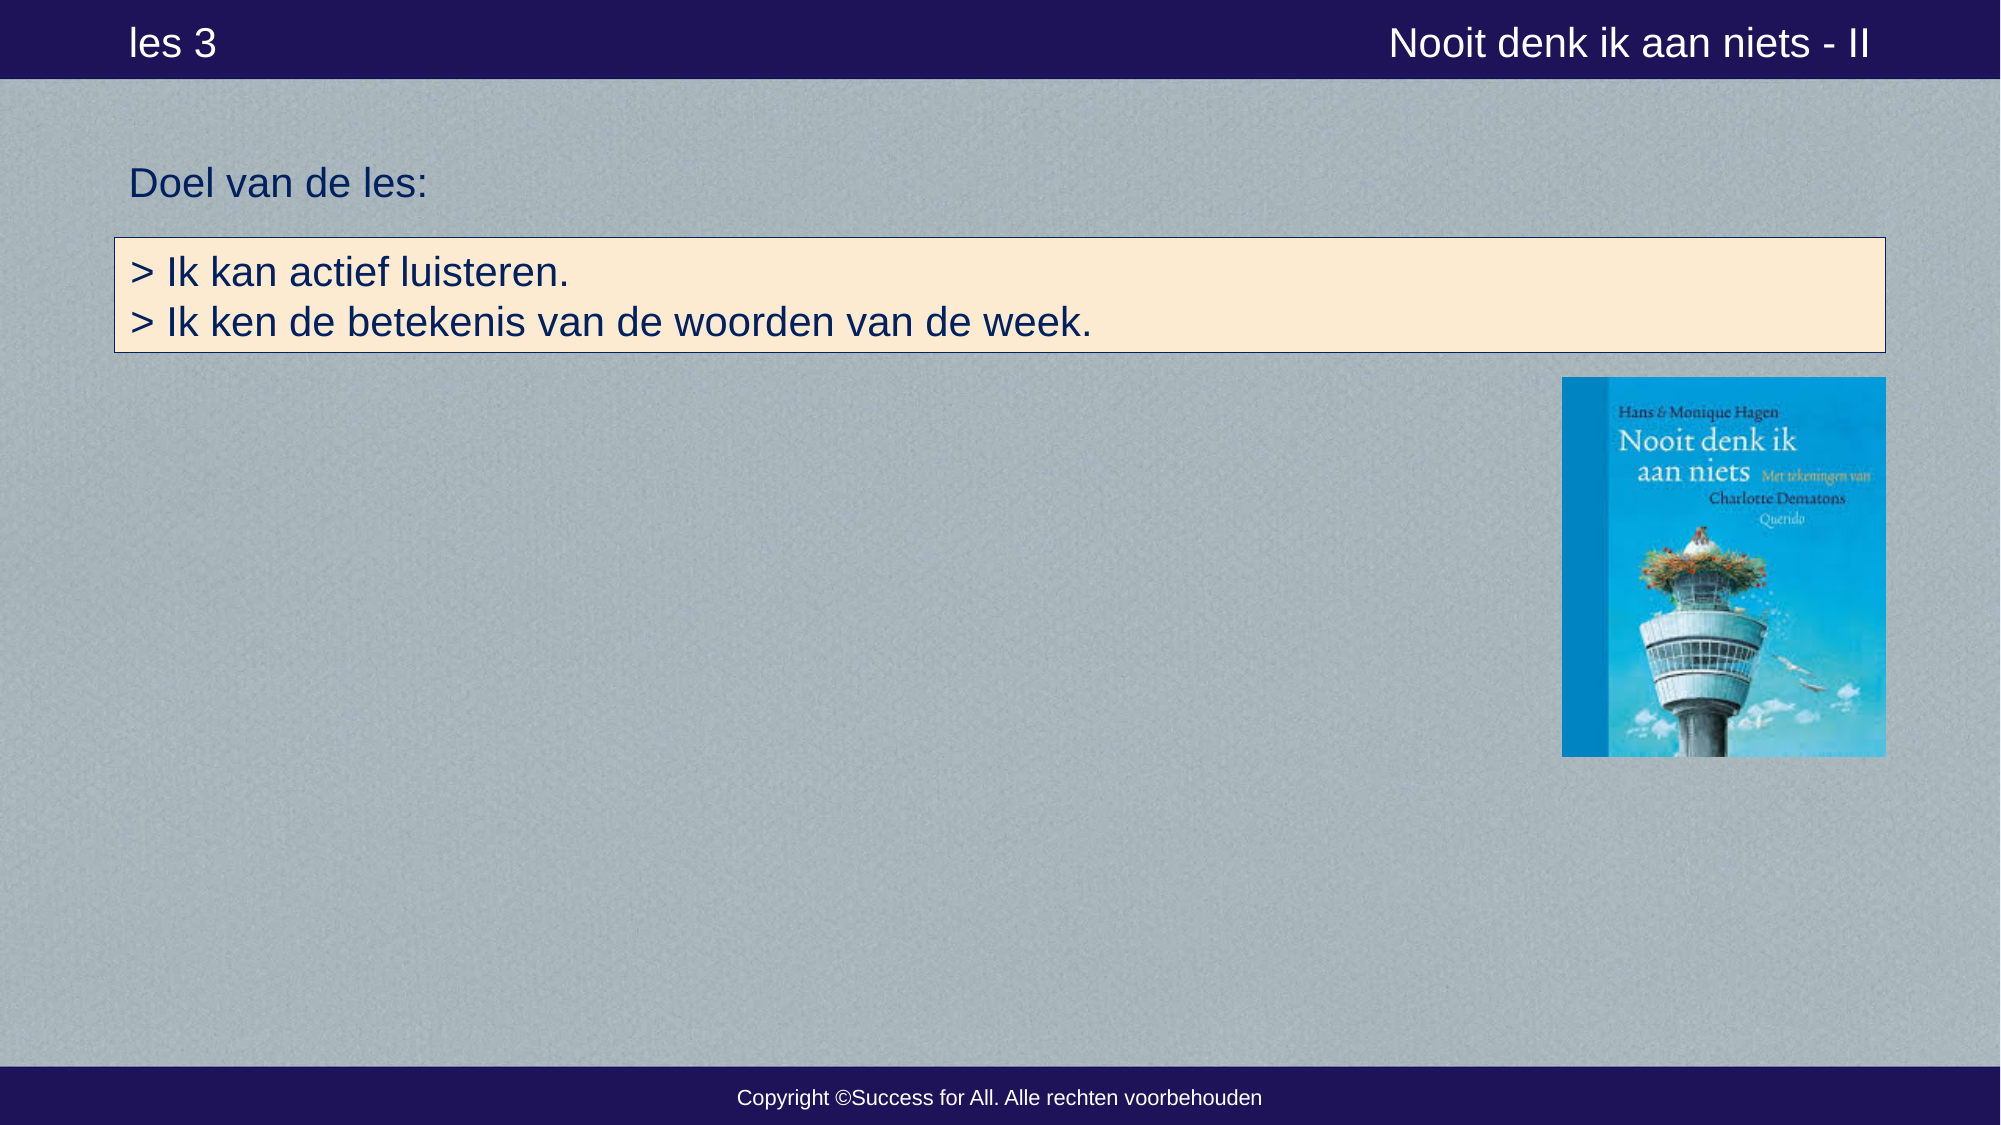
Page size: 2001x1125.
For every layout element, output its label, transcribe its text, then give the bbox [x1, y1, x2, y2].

picture [0, 0, 2001, 1125]
text_box Nooit denk ik aan niets - II [999, 8, 1886, 73]
text_box Copyright ©Success for All. Alle rechten voorbehouden [0, 1076, 2000, 1125]
text_box Doel van de les: [113, 148, 1635, 214]
text_box > Ik kan actief luisteren. > Ik ken de betekenis van de woorden van de week. [114, 237, 1886, 353]
text_box les 3 [114, 8, 354, 73]
